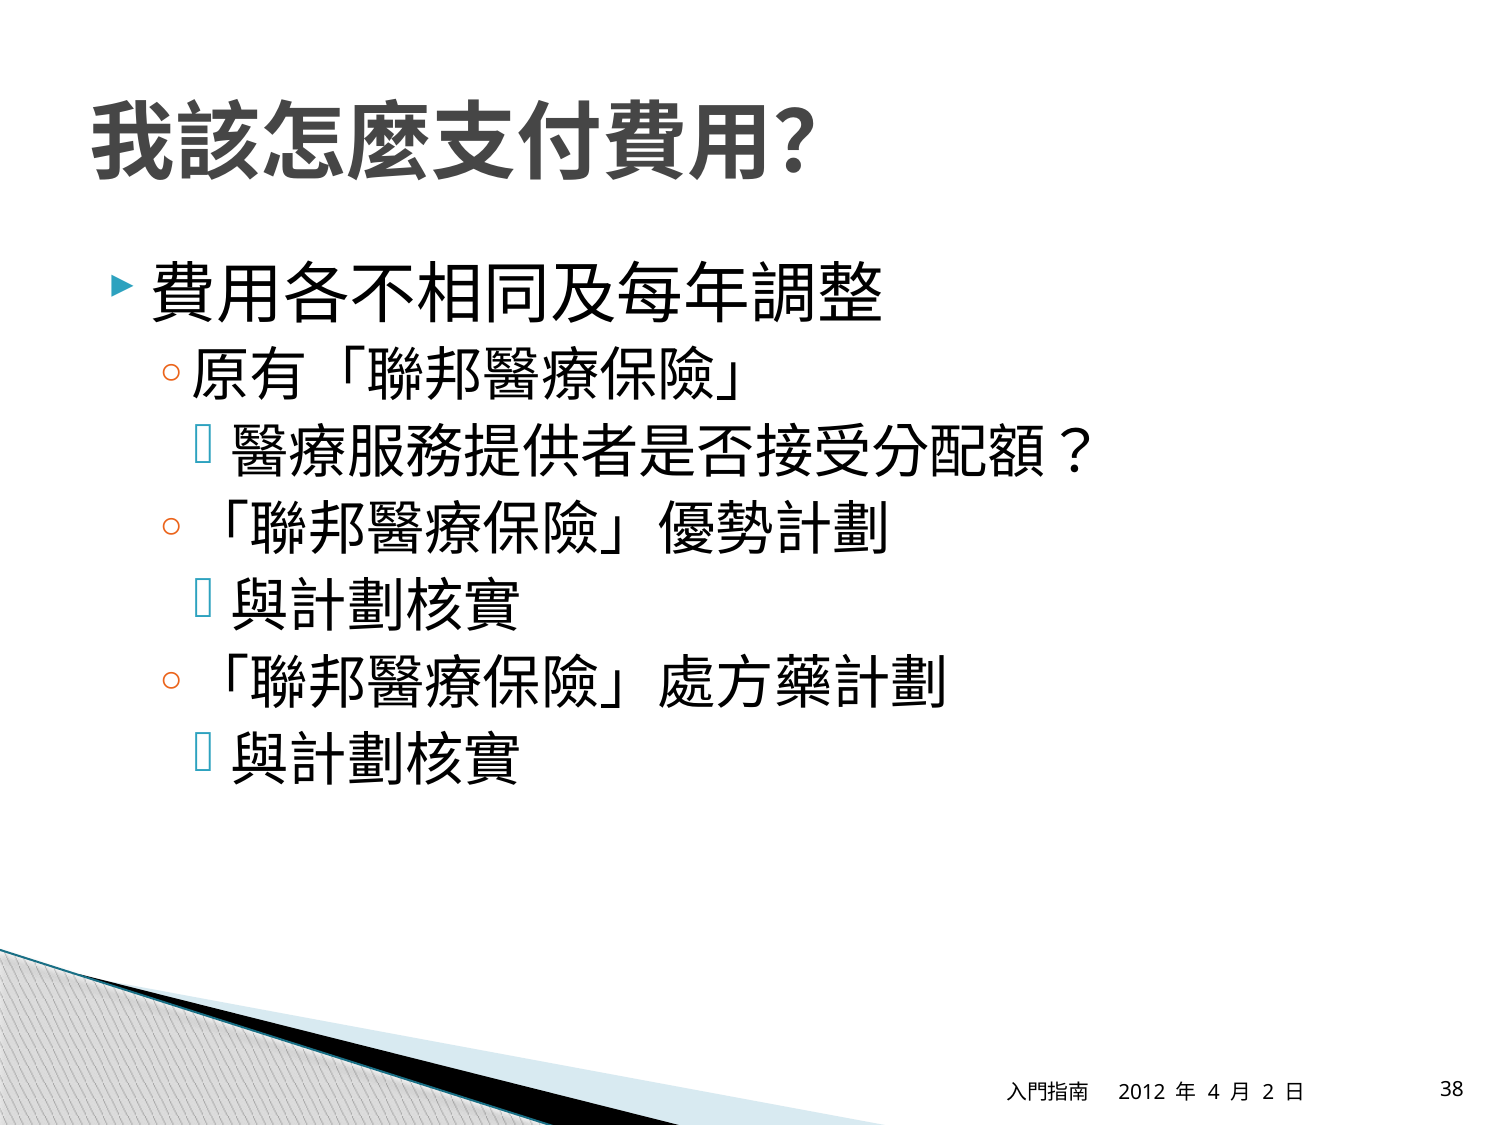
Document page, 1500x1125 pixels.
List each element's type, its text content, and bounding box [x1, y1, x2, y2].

slide_number 38 [1418, 1051, 1479, 1112]
title 我該怎麼支付費用？ [75, 45, 1425, 233]
list 費用各不相同及每年調整 原有「聯邦醫療保險」 醫療服務提供者是否接受分配額？ 「聯邦醫療保險」優勢計劃 與計劃核實 「聯邦醫療保險」處方藥計劃 與計劃核實 [75, 243, 1425, 1013]
footer 入門指南 [718, 1051, 1105, 1112]
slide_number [1105, 1051, 1418, 1112]
